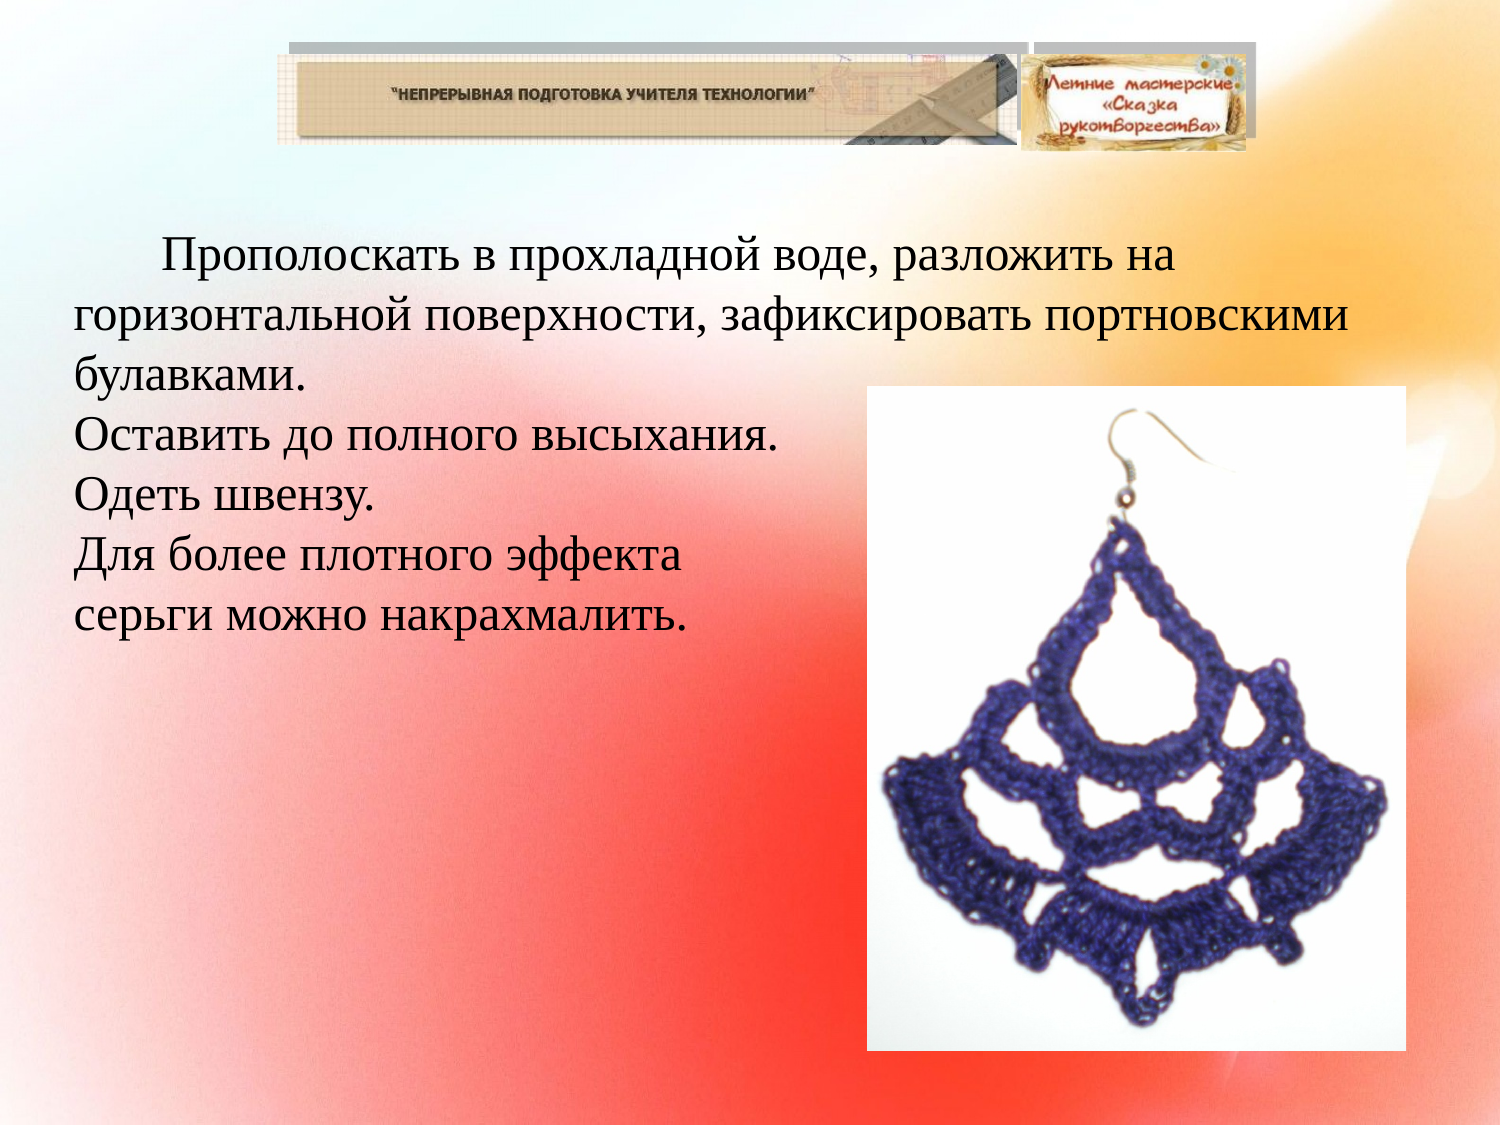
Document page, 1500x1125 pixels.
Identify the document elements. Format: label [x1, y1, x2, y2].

picture [0, 0, 1500, 1125]
text_box [274, 54, 1248, 160]
